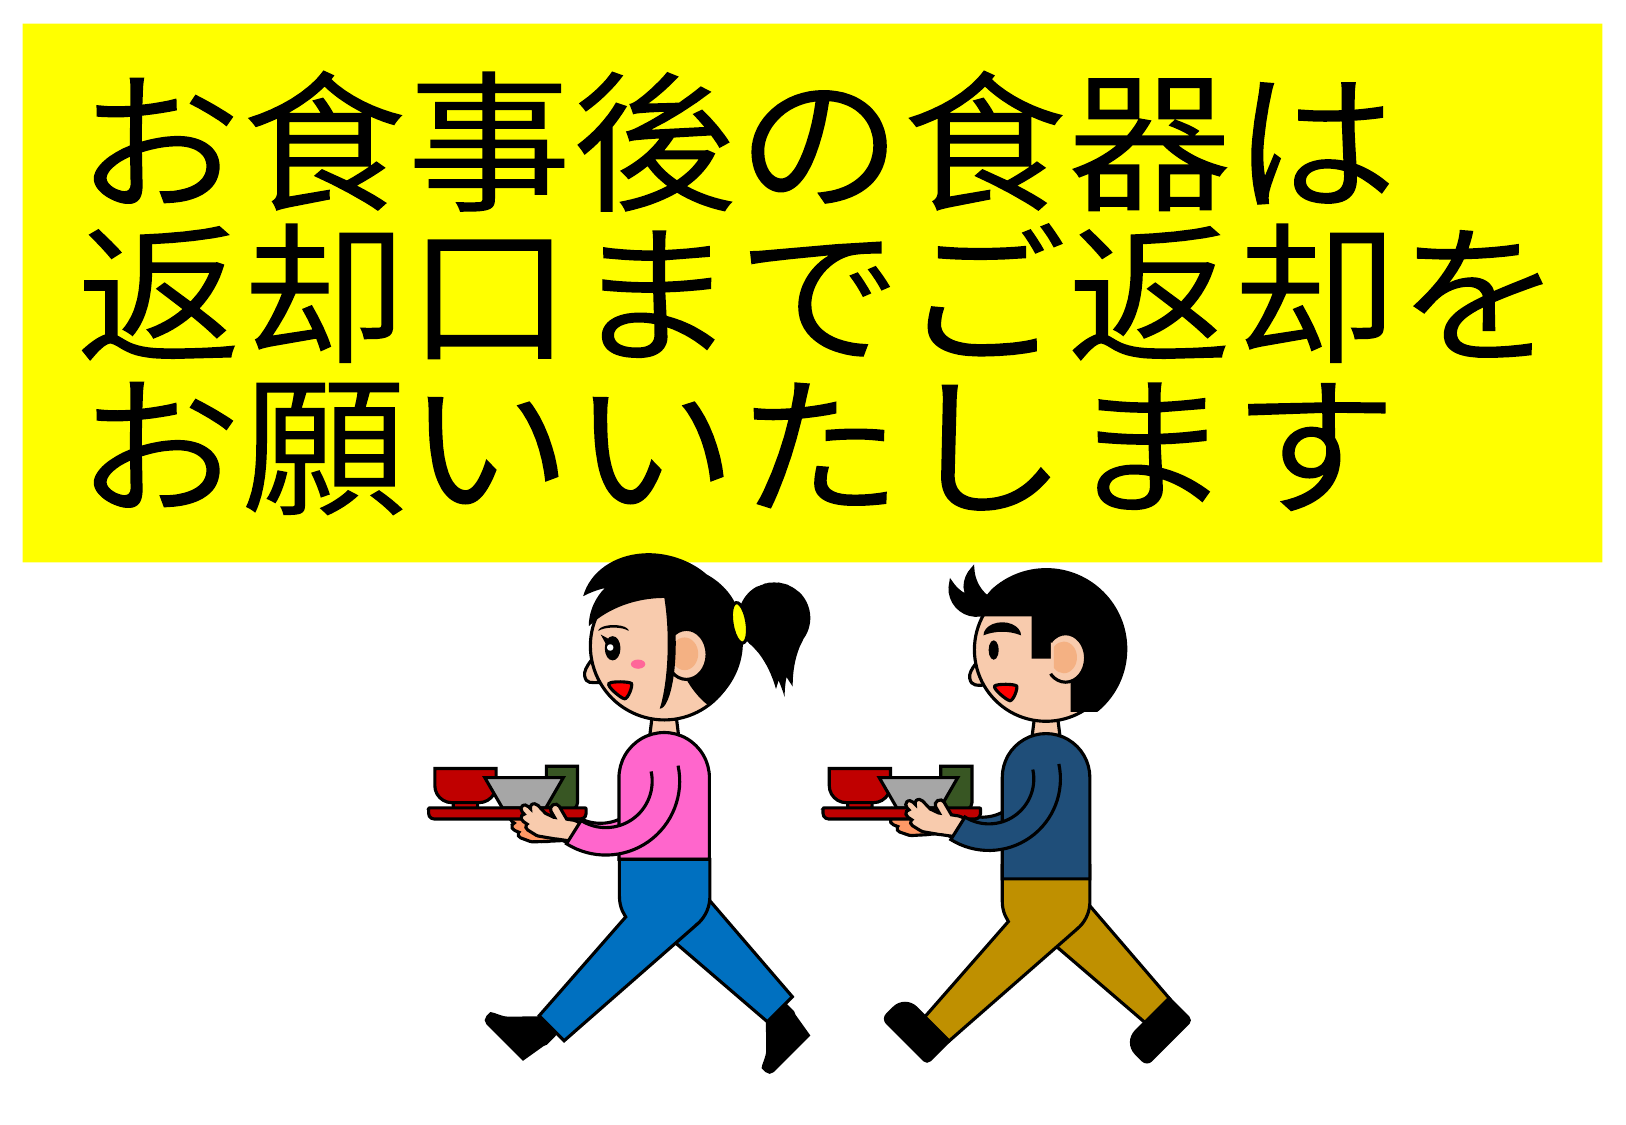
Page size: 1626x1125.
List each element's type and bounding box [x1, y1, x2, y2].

text_box [20, 21, 1604, 564]
text_box [428, 552, 1190, 1062]
